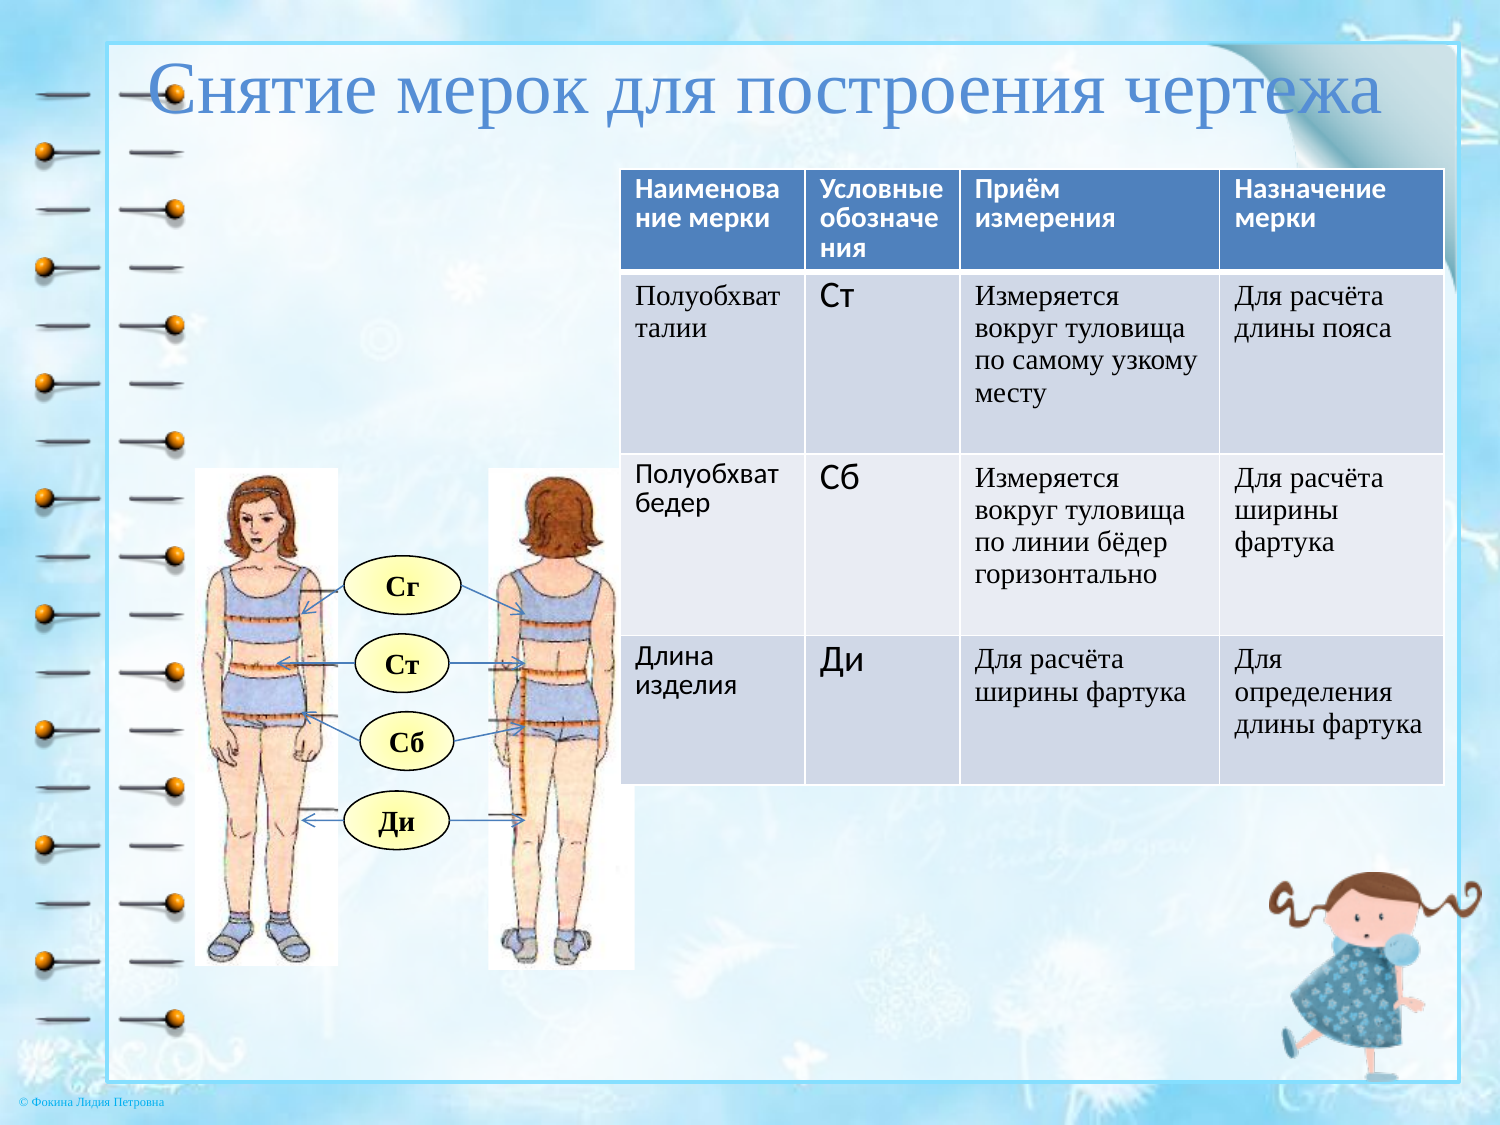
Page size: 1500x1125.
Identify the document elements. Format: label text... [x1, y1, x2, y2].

table_cell Для расчёта длины пояса [1220, 275, 1443, 453]
table_cell Для расчёта ширины фартука [961, 636, 1219, 784]
table_header Назначение мерки [1220, 170, 1443, 269]
text_box Сб [359, 709, 454, 773]
table_cell Измеряется вокруг туловища по линии бёдер горизонтально [961, 455, 1219, 635]
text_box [453, 726, 526, 742]
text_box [460, 584, 526, 615]
text_box Сг [343, 553, 463, 617]
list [194, 467, 339, 966]
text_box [300, 711, 361, 742]
text_box Ди [343, 788, 452, 852]
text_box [300, 584, 345, 615]
table_cell Для расчёта ширины фартука [1220, 455, 1443, 635]
table_cell Ст [806, 275, 959, 453]
picture [0, 0, 1500, 1125]
table_header Наименование мерки [621, 170, 804, 269]
table_header Условные обозначения [806, 170, 959, 269]
table_cell Сб [806, 455, 959, 635]
table_cell Измеряется вокруг туловища по самому узкому месту [961, 275, 1219, 453]
table_header Приём измерения [961, 170, 1219, 269]
text_box Ст [353, 631, 451, 695]
table_cell Полуобхват талии [621, 275, 804, 453]
table_cell Полуобхват бедер [621, 455, 804, 635]
table_cell Ди [806, 636, 959, 784]
title Снятие мерок для построения чертежа [117, 30, 1415, 219]
table_cell Для определения длины фартука [1220, 636, 1443, 784]
table_cell Длина изделия [639, 636, 804, 784]
